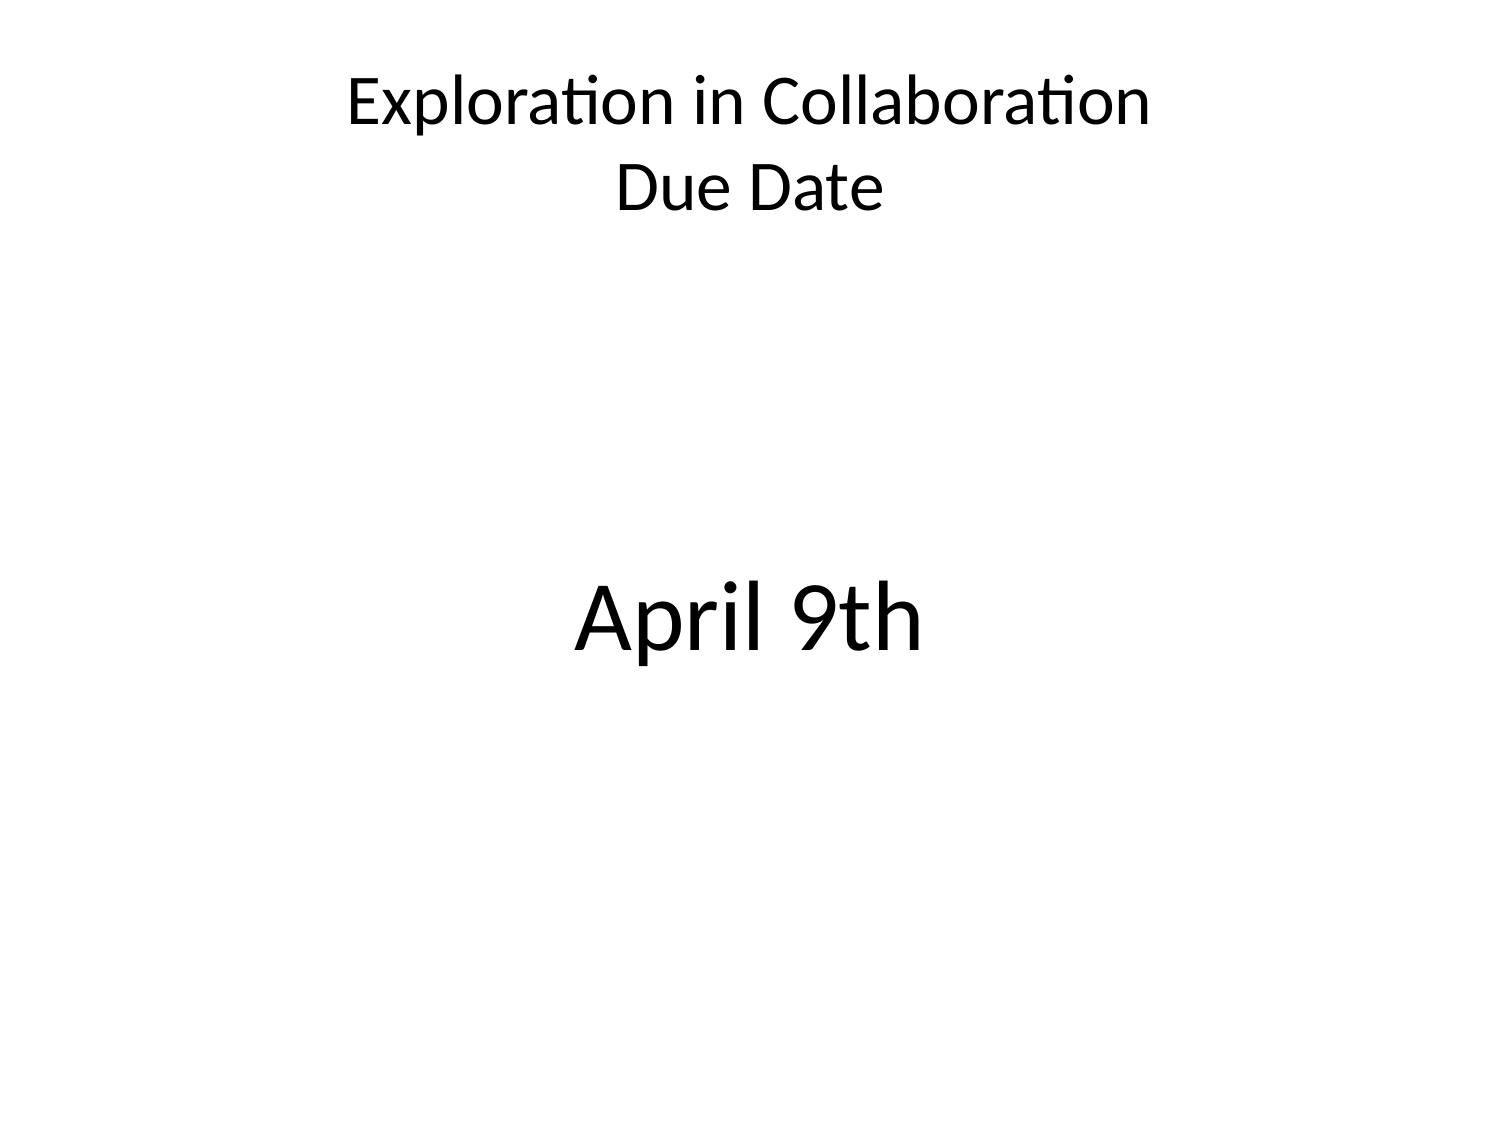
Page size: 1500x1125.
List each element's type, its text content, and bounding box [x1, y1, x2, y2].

title Exploration in Collaboration Due Date [75, 45, 1425, 233]
list April 9th [75, 262, 1425, 1005]
